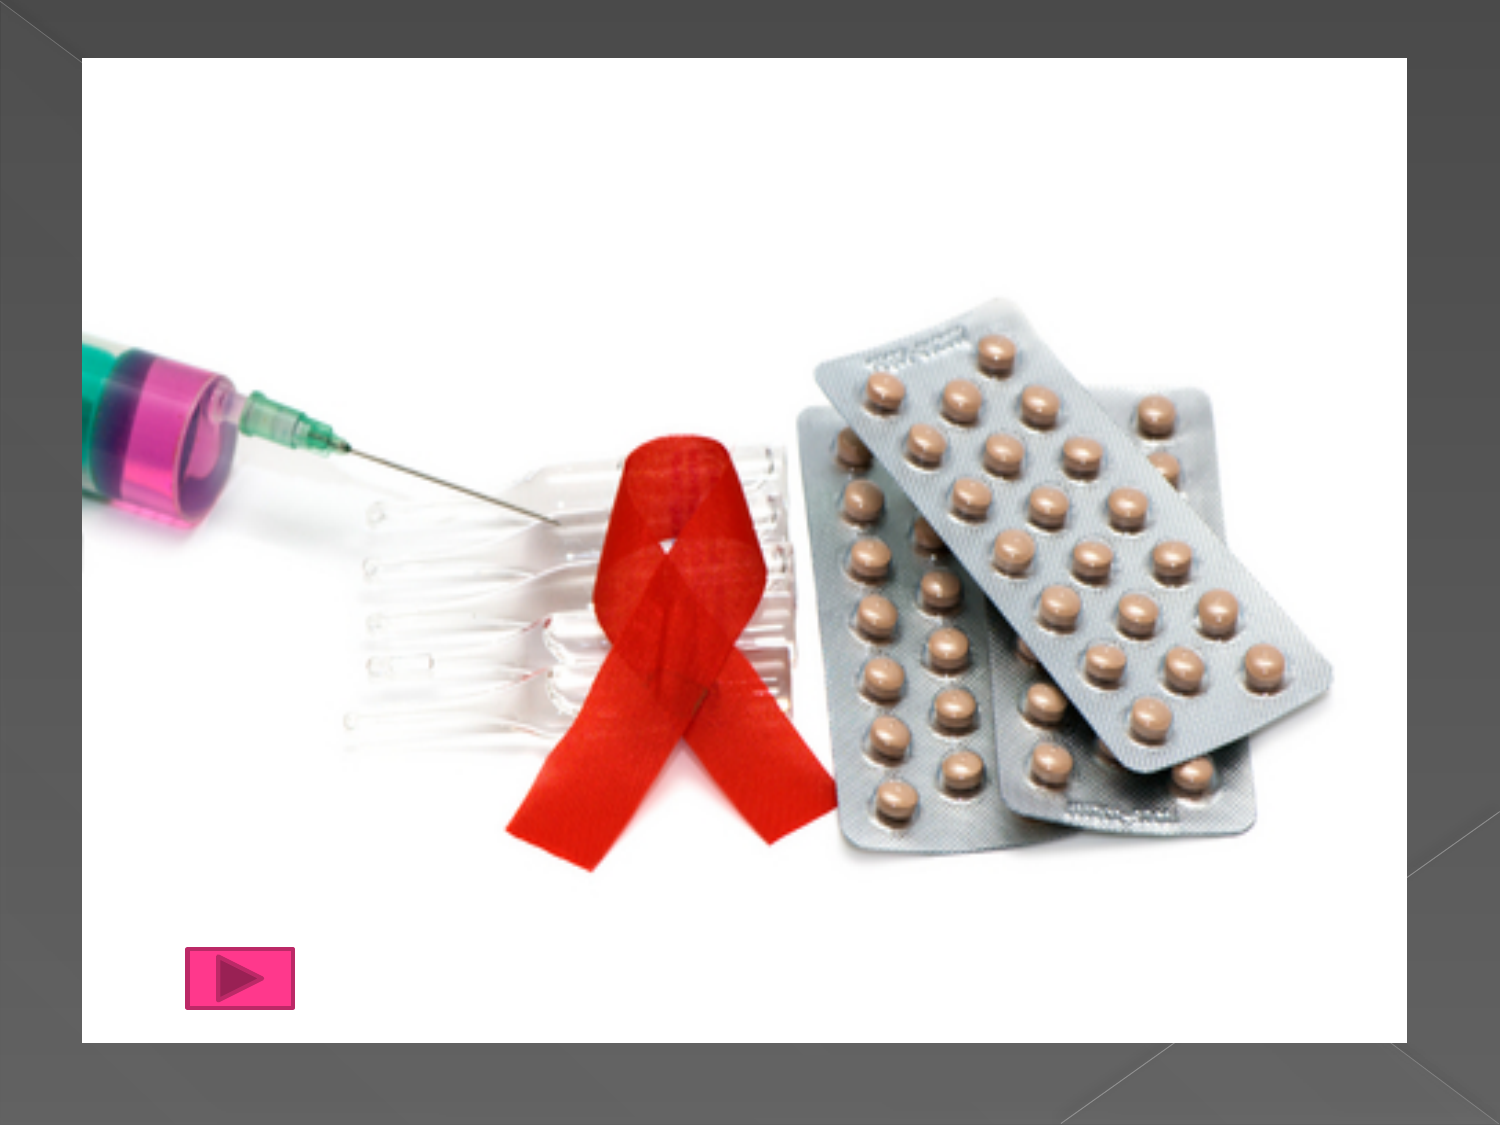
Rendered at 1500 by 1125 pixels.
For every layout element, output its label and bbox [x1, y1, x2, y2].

list [81, 58, 1407, 1044]
